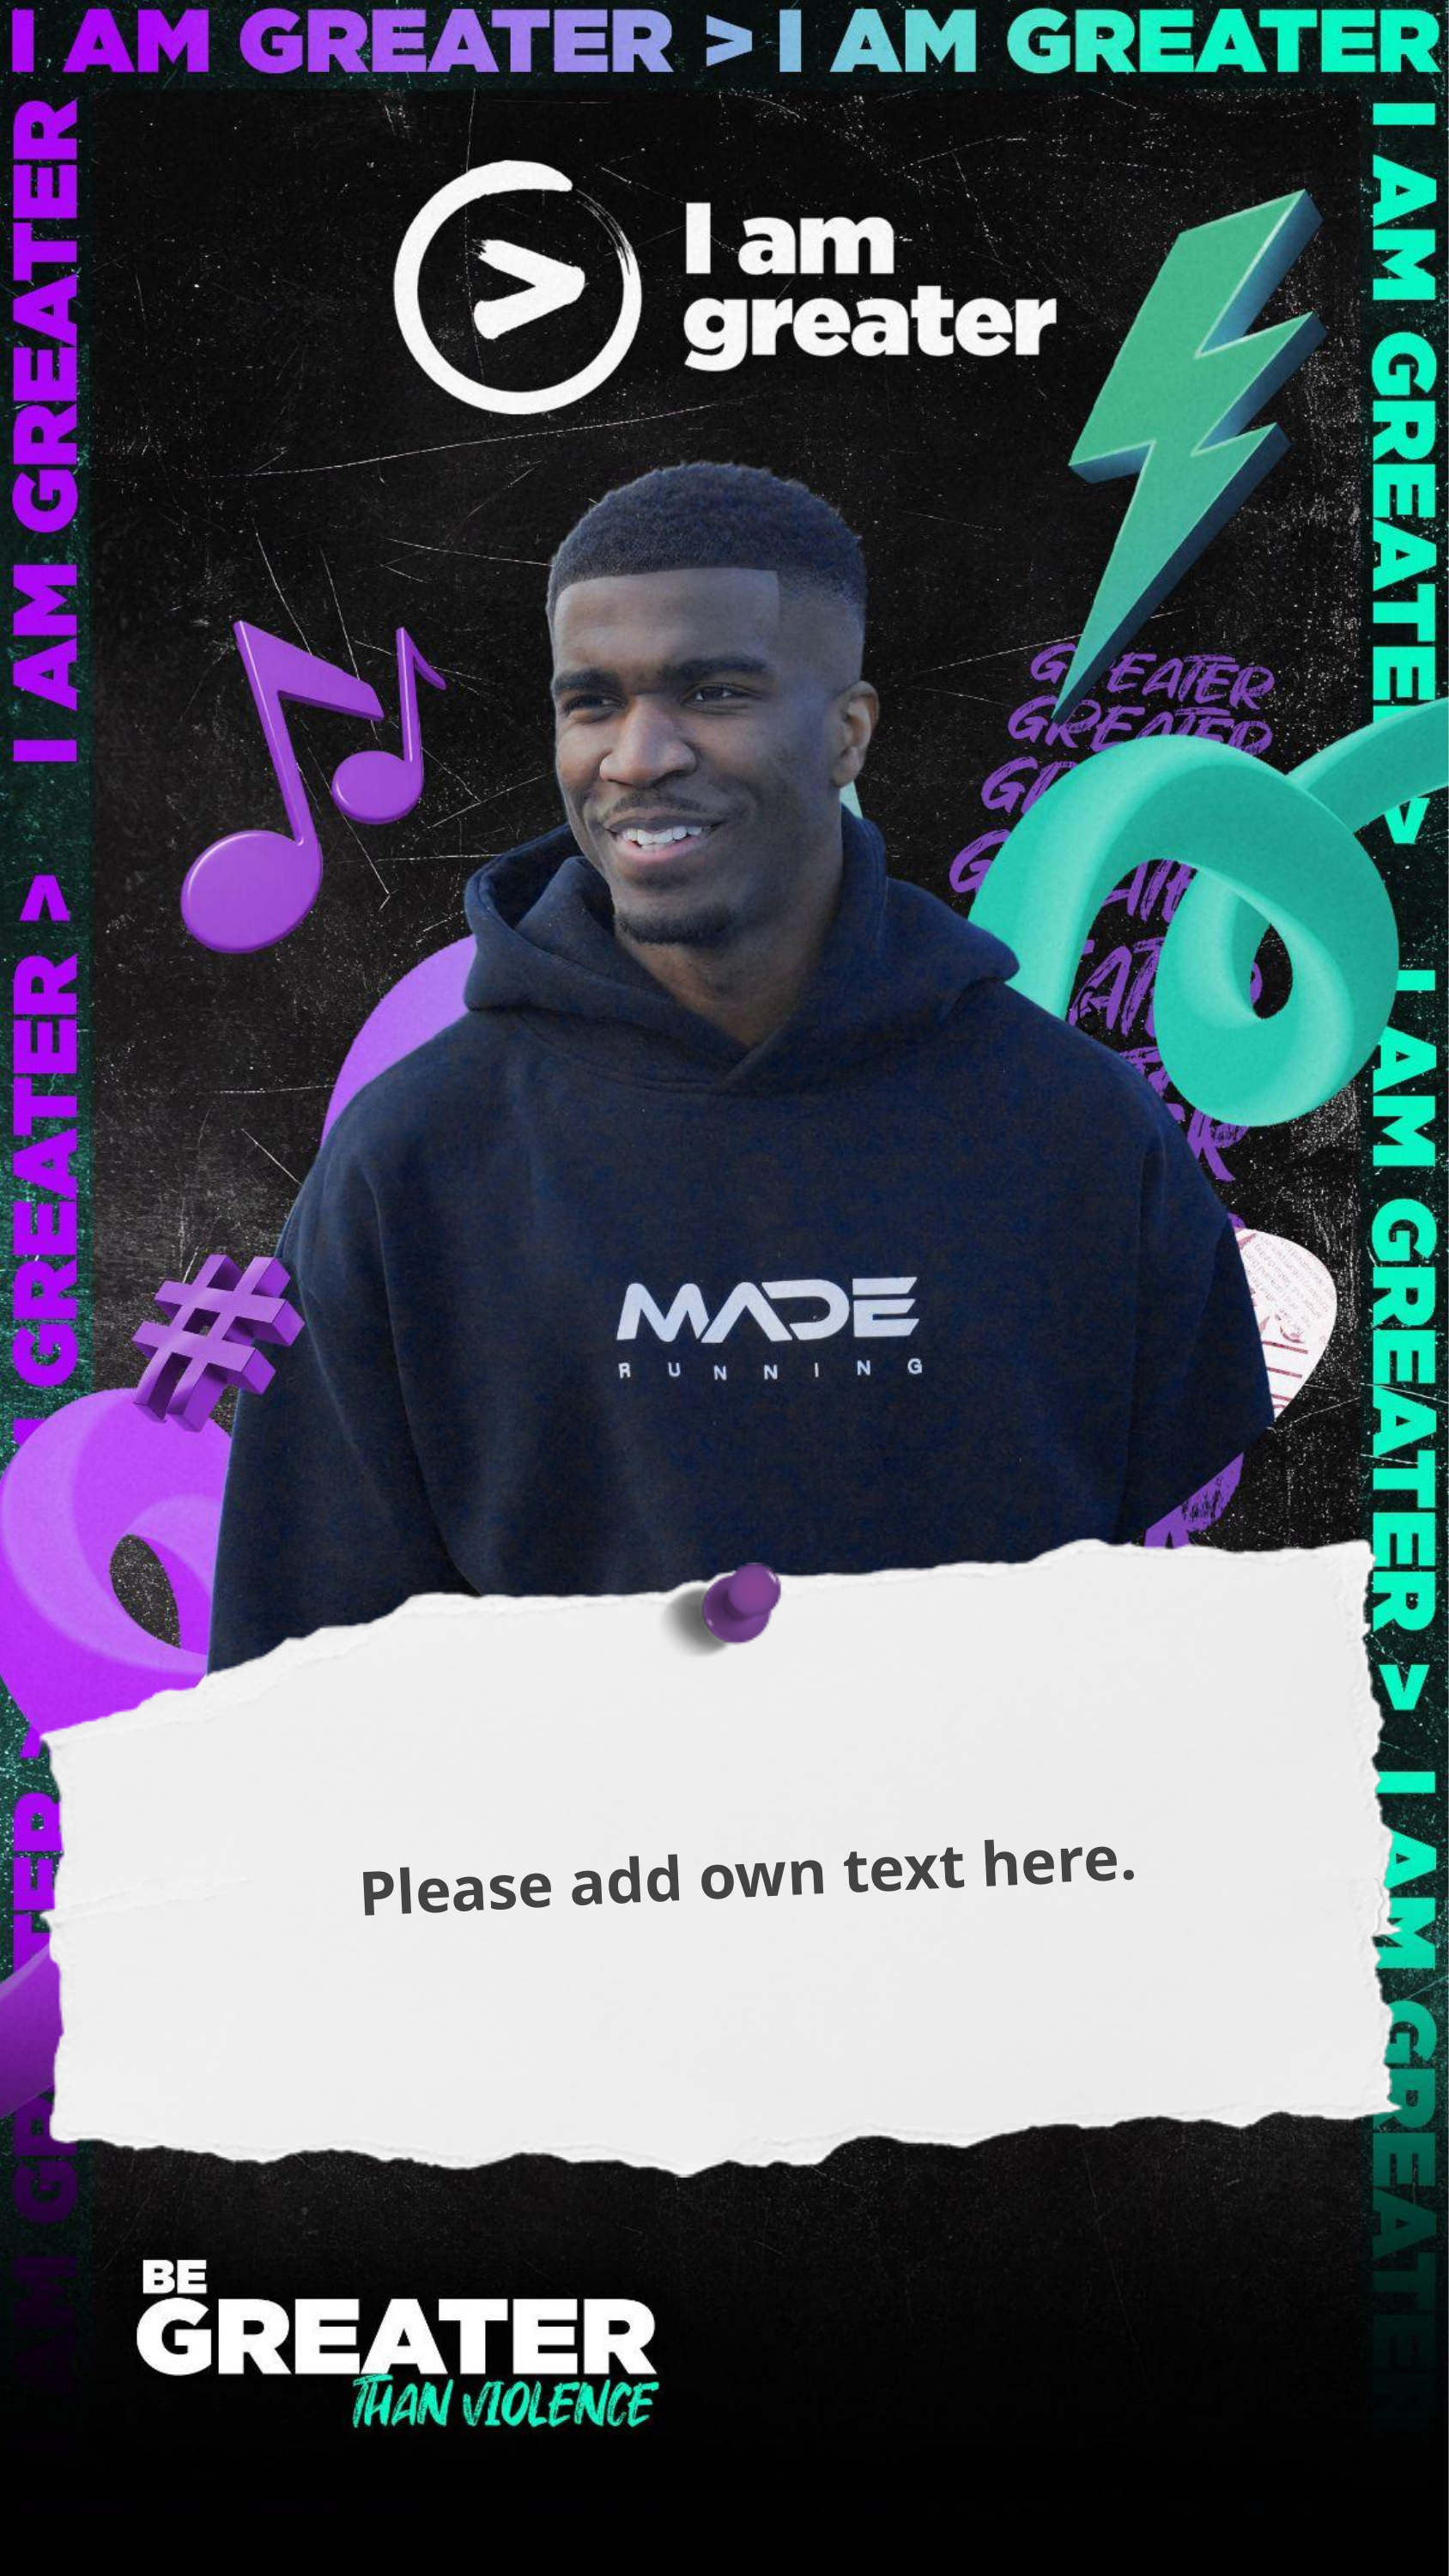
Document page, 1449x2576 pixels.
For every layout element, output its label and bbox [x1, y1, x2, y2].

text_box [39, 1538, 1410, 2178]
picture [0, 0, 1449, 2576]
